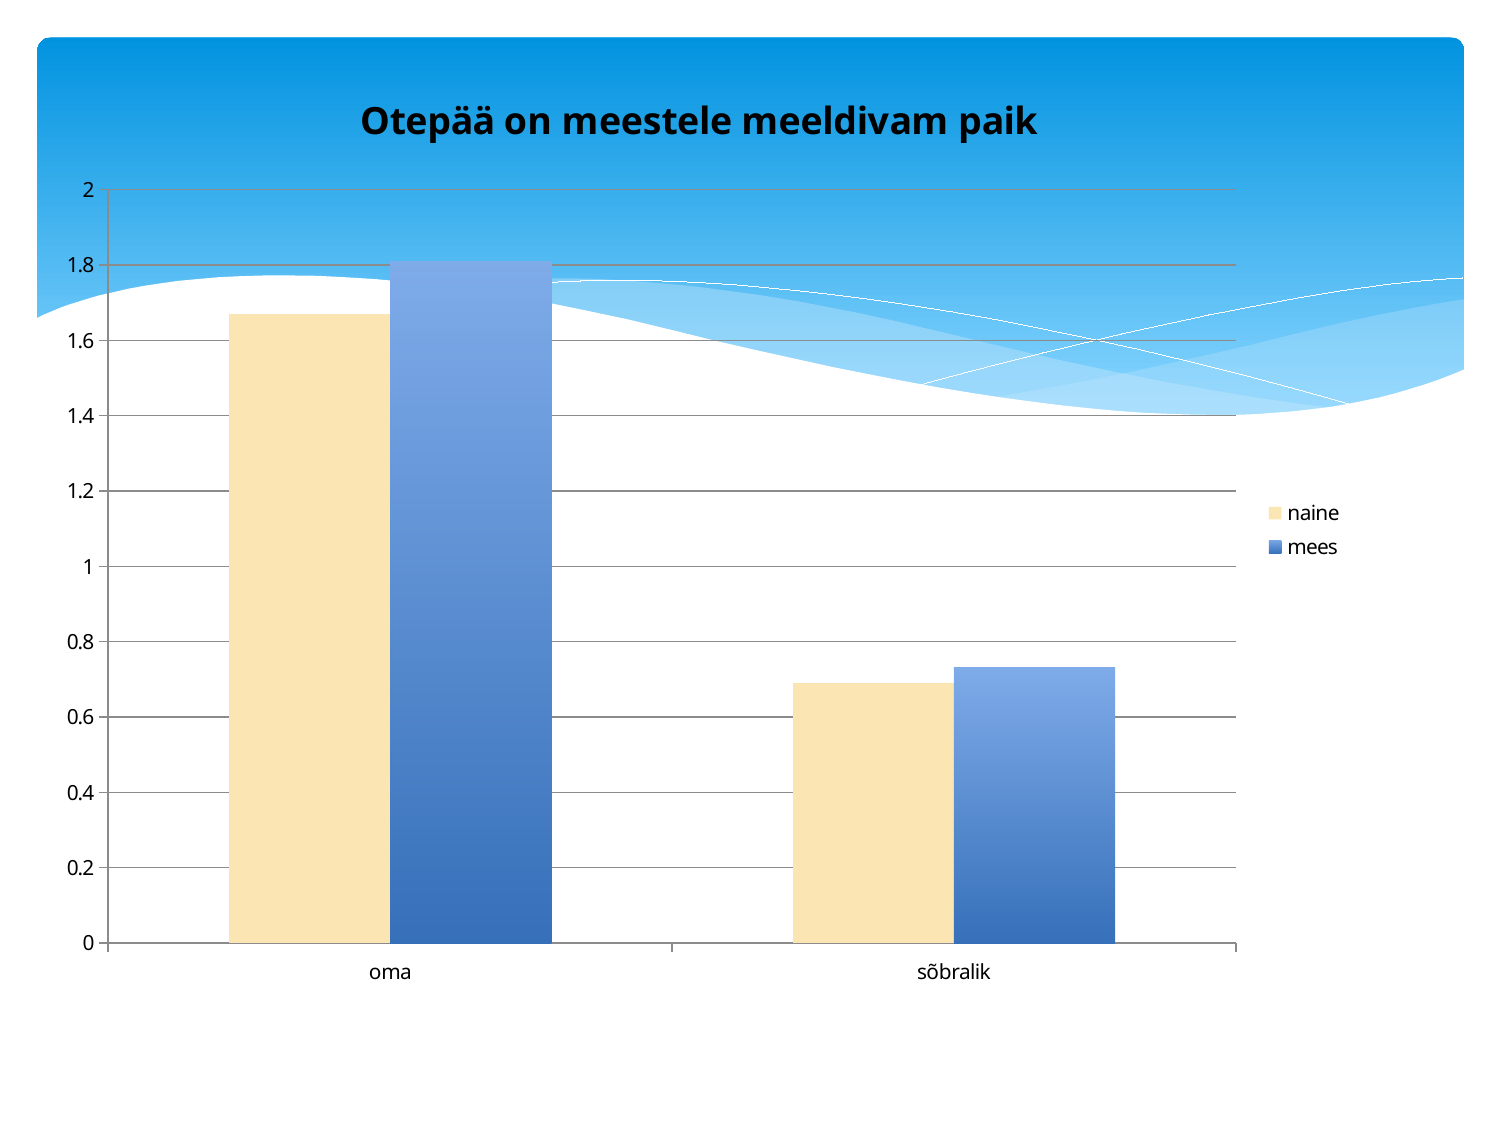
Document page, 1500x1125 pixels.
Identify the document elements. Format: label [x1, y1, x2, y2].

chart [40, 55, 1359, 1006]
